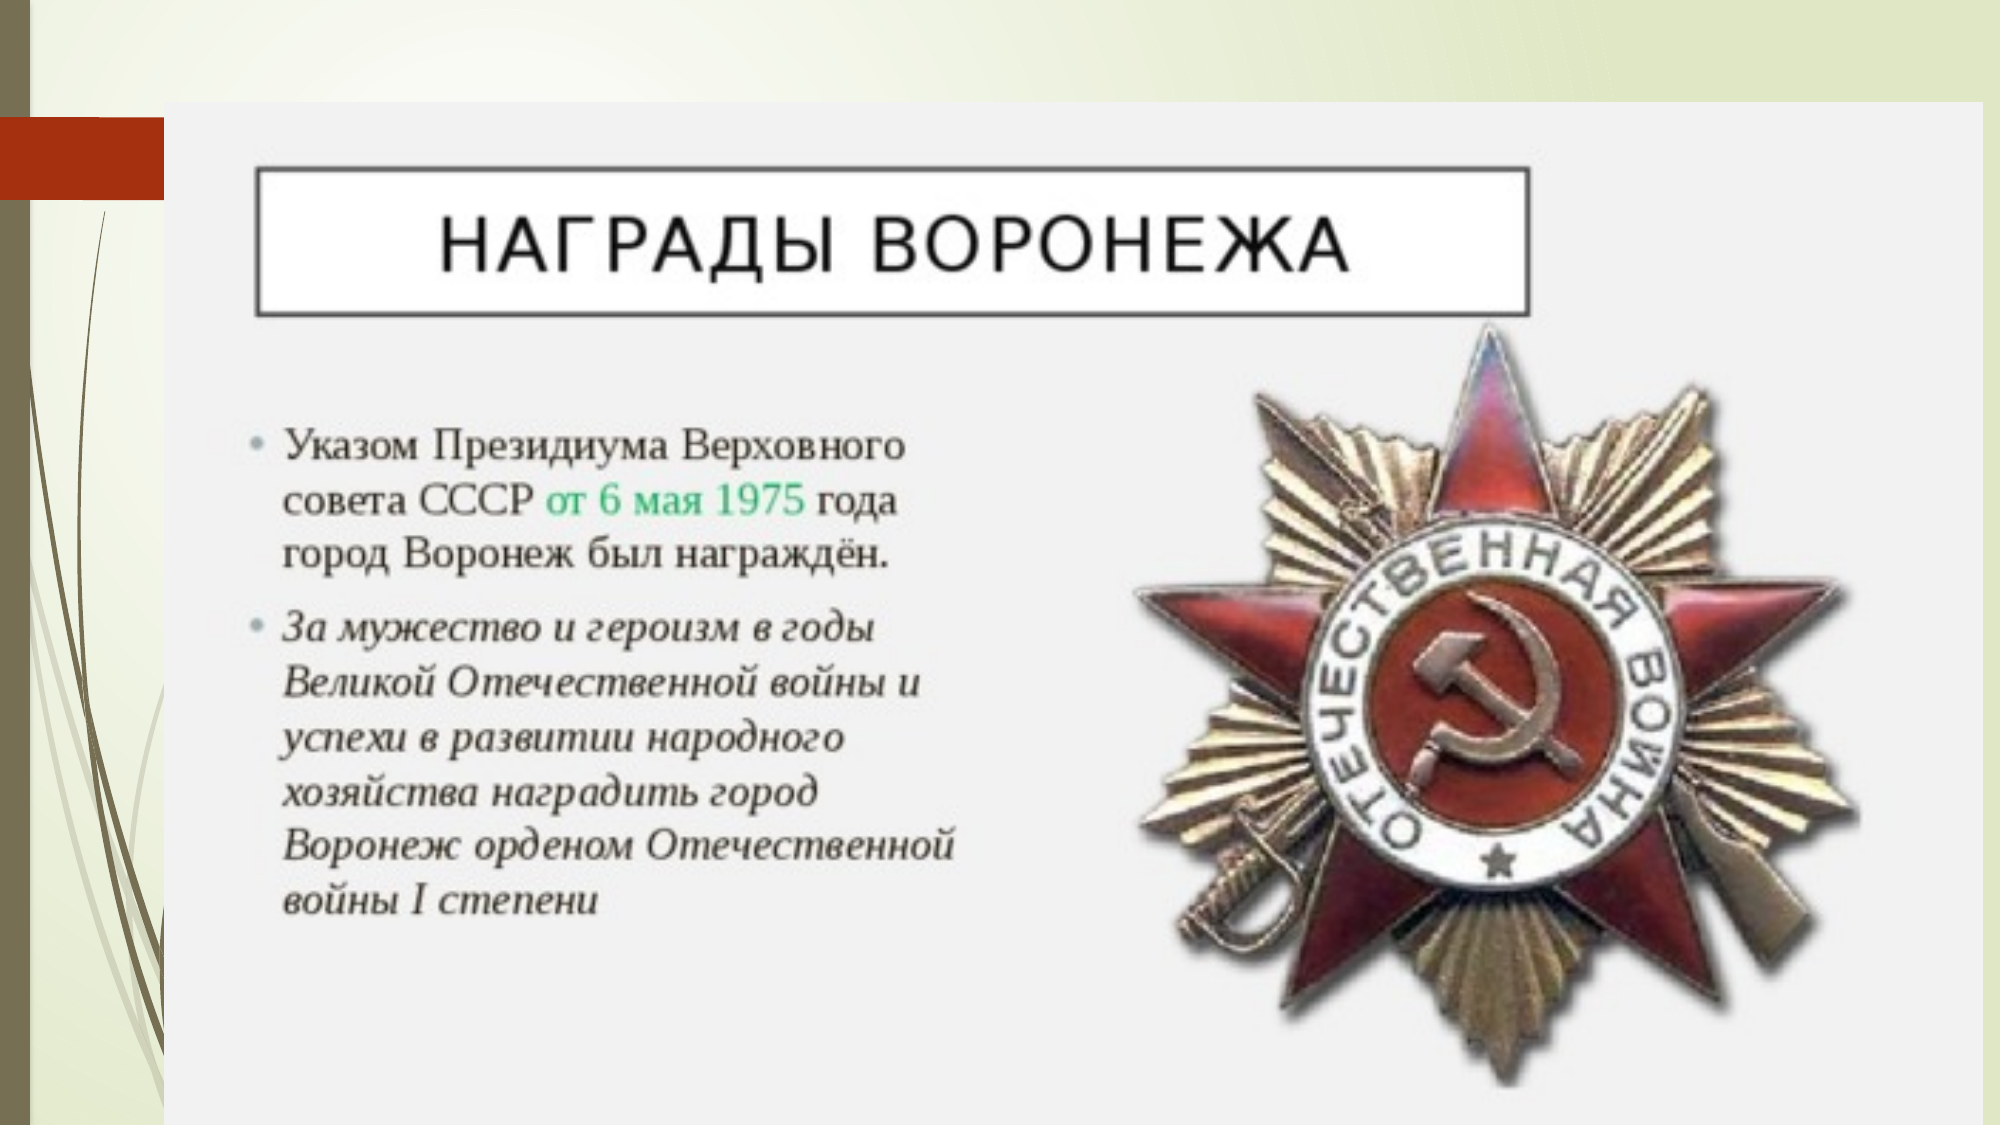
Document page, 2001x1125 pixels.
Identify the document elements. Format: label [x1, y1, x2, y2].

list [164, 102, 1984, 1125]
